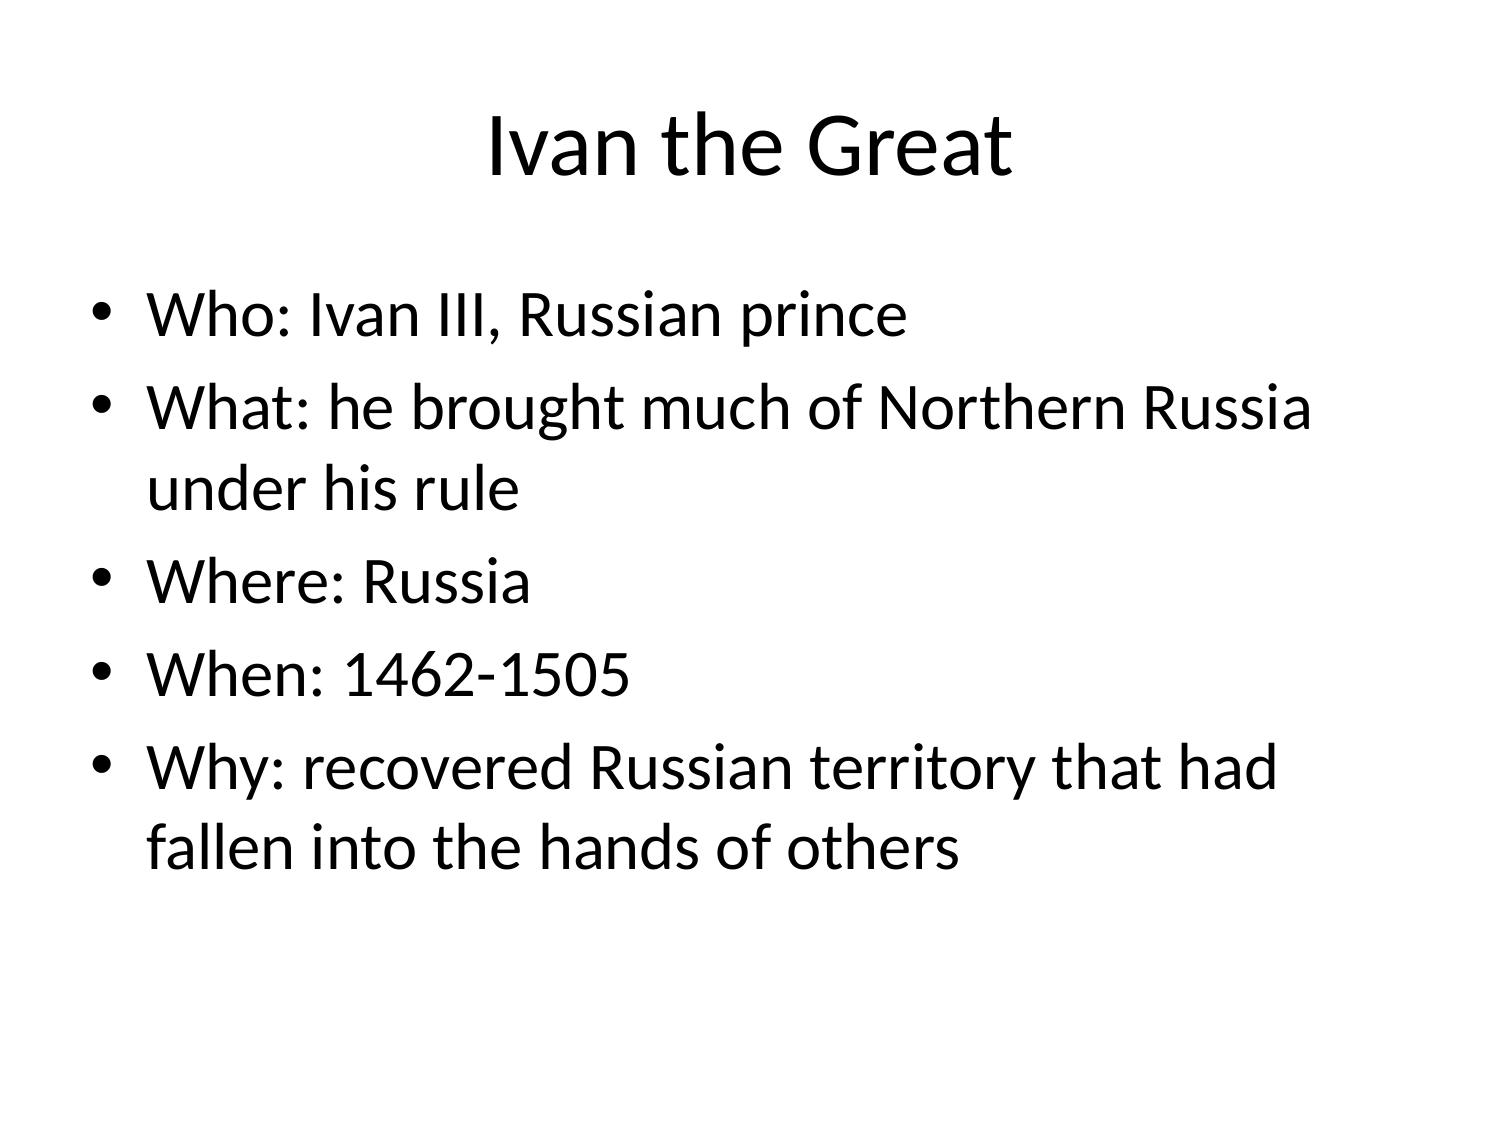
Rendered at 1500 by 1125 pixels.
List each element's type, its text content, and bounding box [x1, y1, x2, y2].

list Who: Ivan III, Russian prince What: he brought much of Northern Russia under his rule Where: Russia When: 1462-1505 Why: recovered Russian territory that had fallen into the hands of others [75, 262, 1425, 1005]
title Ivan the Great [75, 45, 1425, 233]
